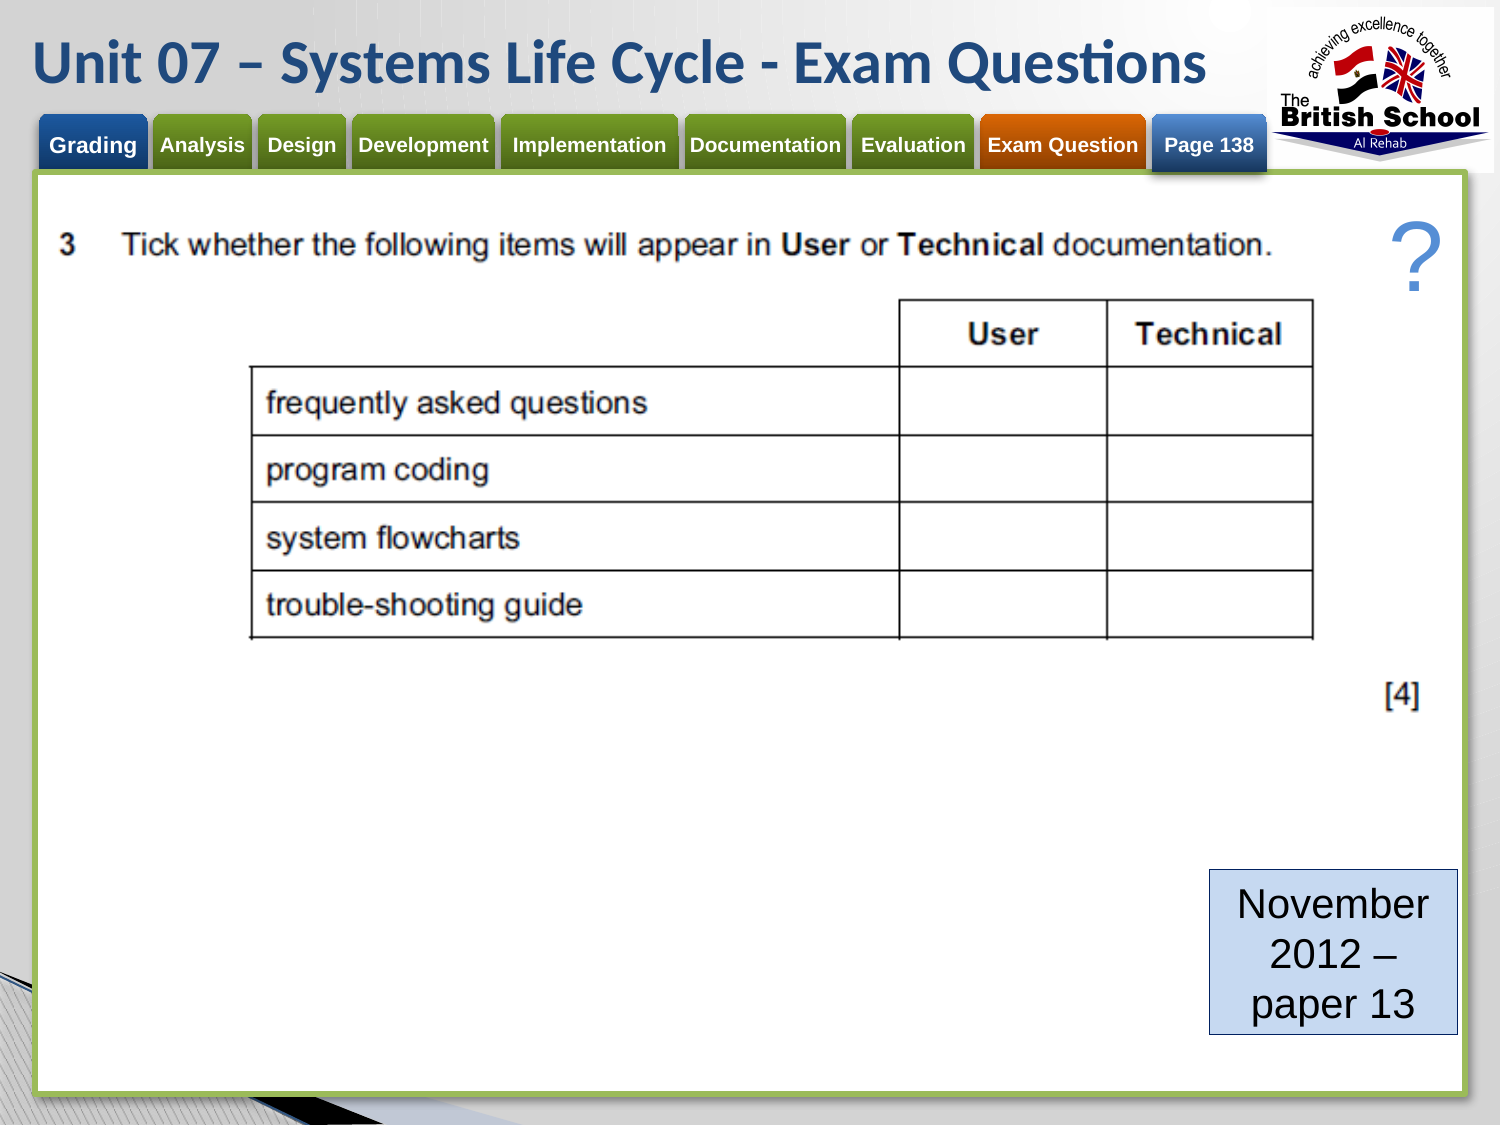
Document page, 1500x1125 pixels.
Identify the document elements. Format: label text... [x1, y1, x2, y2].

text_box ? [1373, 184, 1447, 320]
picture [52, 207, 1436, 727]
title Unit 07 – Systems Life Cycle - Exam Questions [17, 7, 1256, 110]
picture [1267, 7, 1495, 173]
picture [281, 1114, 303, 1125]
text_box Page 138 [1151, 113, 1268, 173]
text_box November 2012 – paper 13 [1209, 869, 1458, 1035]
